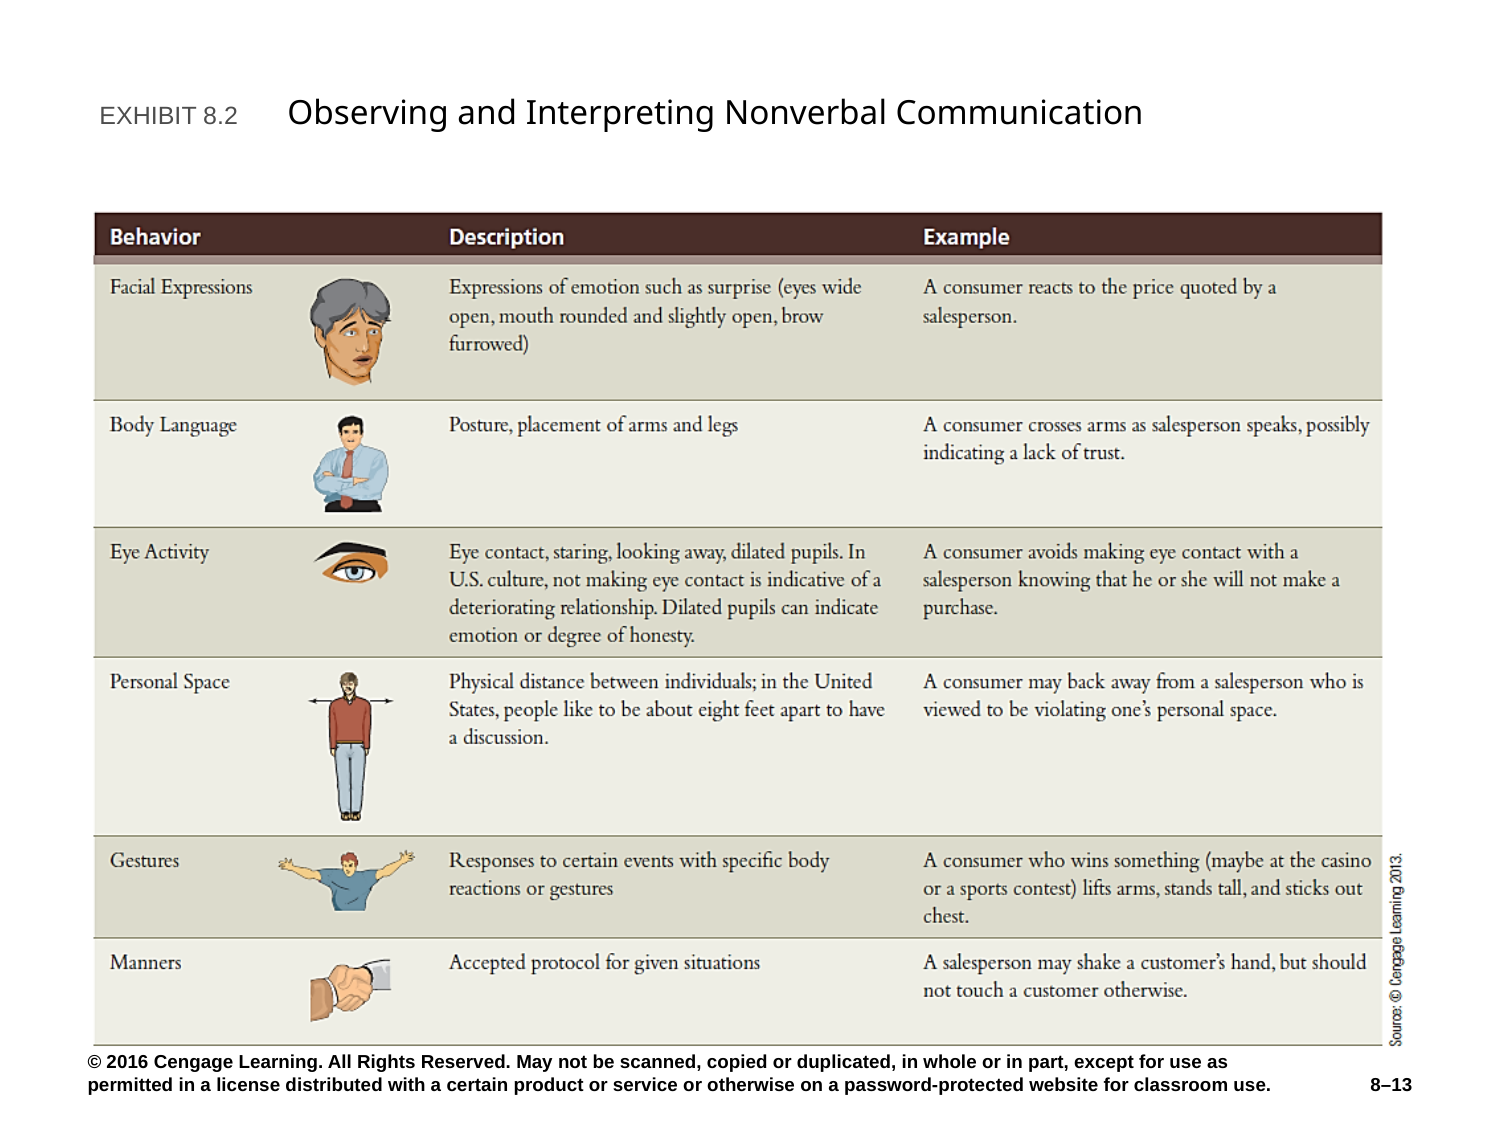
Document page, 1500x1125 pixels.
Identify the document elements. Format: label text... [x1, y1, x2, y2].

picture [91, 209, 1409, 1050]
footer © 2016 Cengage Learning. All Rights Reserved. May not be scanned, copied or duplicated, in whole or in part, except for use as permitted in a license distributed with a certain product or service or otherwise on a password-protected website for classroom use. [87, 1057, 1050, 1103]
slide_number 8–13 [1050, 1042, 1413, 1103]
text_box EXHIBIT 8.2 Observing and Interpreting Nonverbal Communication [84, 84, 1414, 139]
